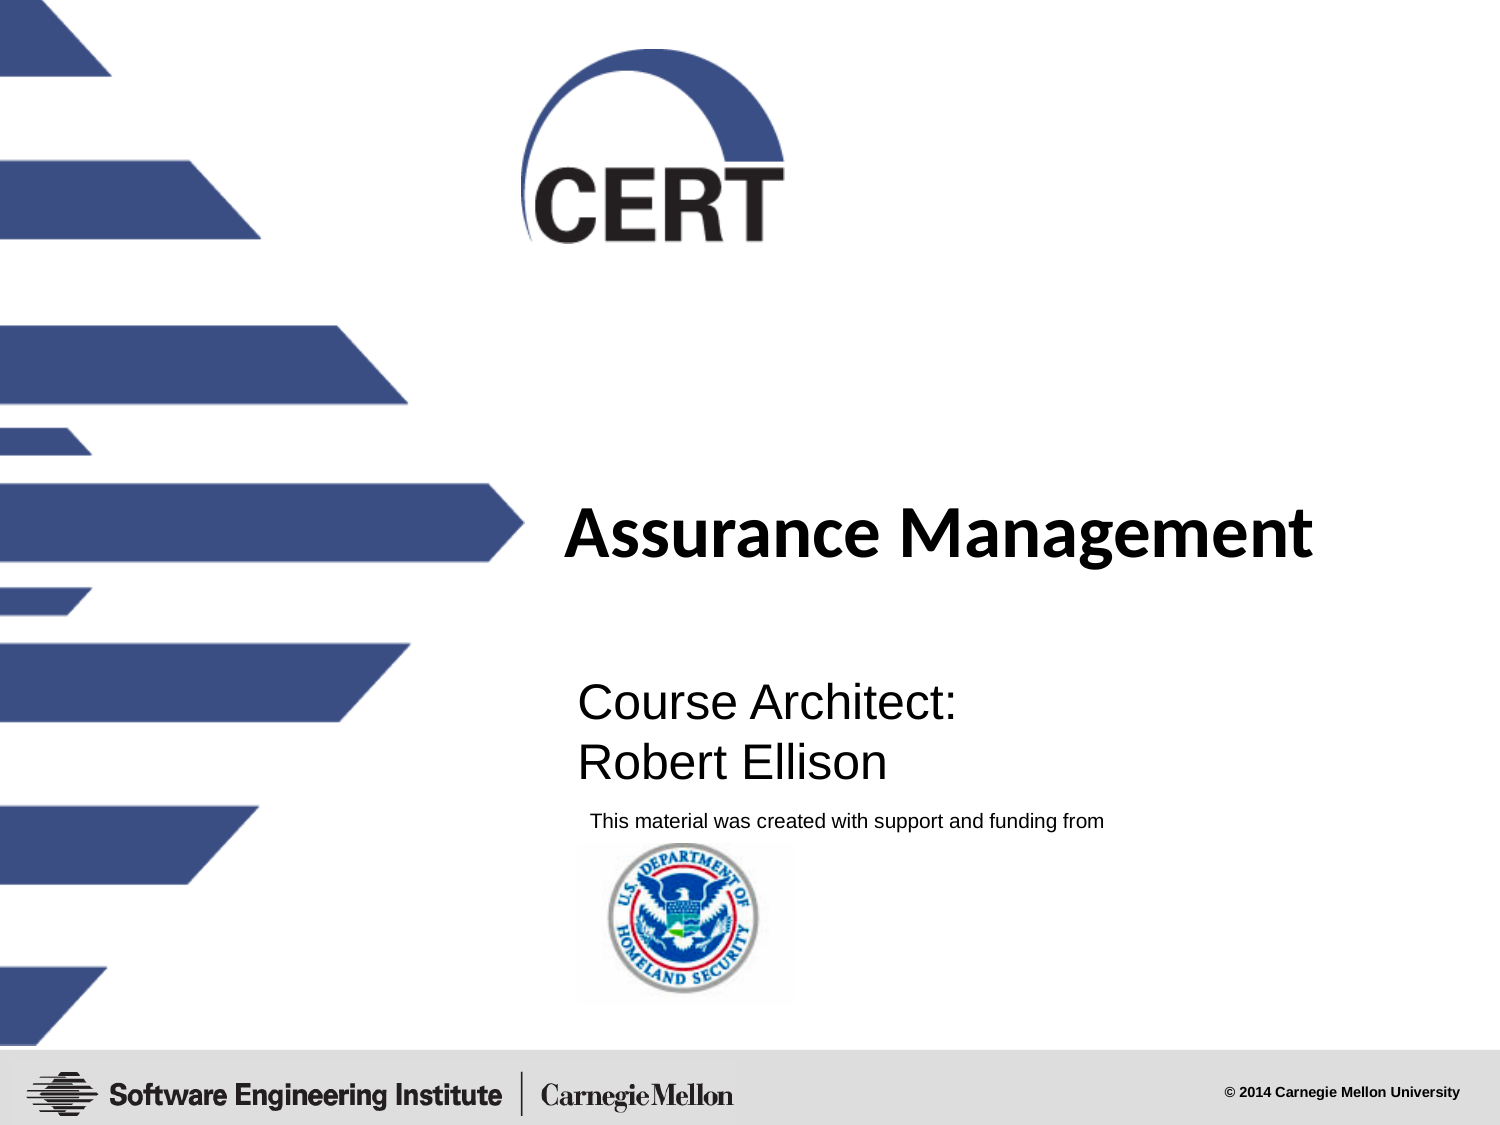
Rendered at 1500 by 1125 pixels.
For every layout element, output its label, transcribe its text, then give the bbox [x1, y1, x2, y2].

picture [0, 0, 785, 1046]
picture [577, 843, 795, 1005]
title Assurance Management [549, 474, 1451, 688]
text_box This material was created with support and funding from [575, 800, 1225, 840]
picture [12, 1059, 738, 1125]
text_box Course Architect: Robert Ellison [562, 662, 1463, 738]
